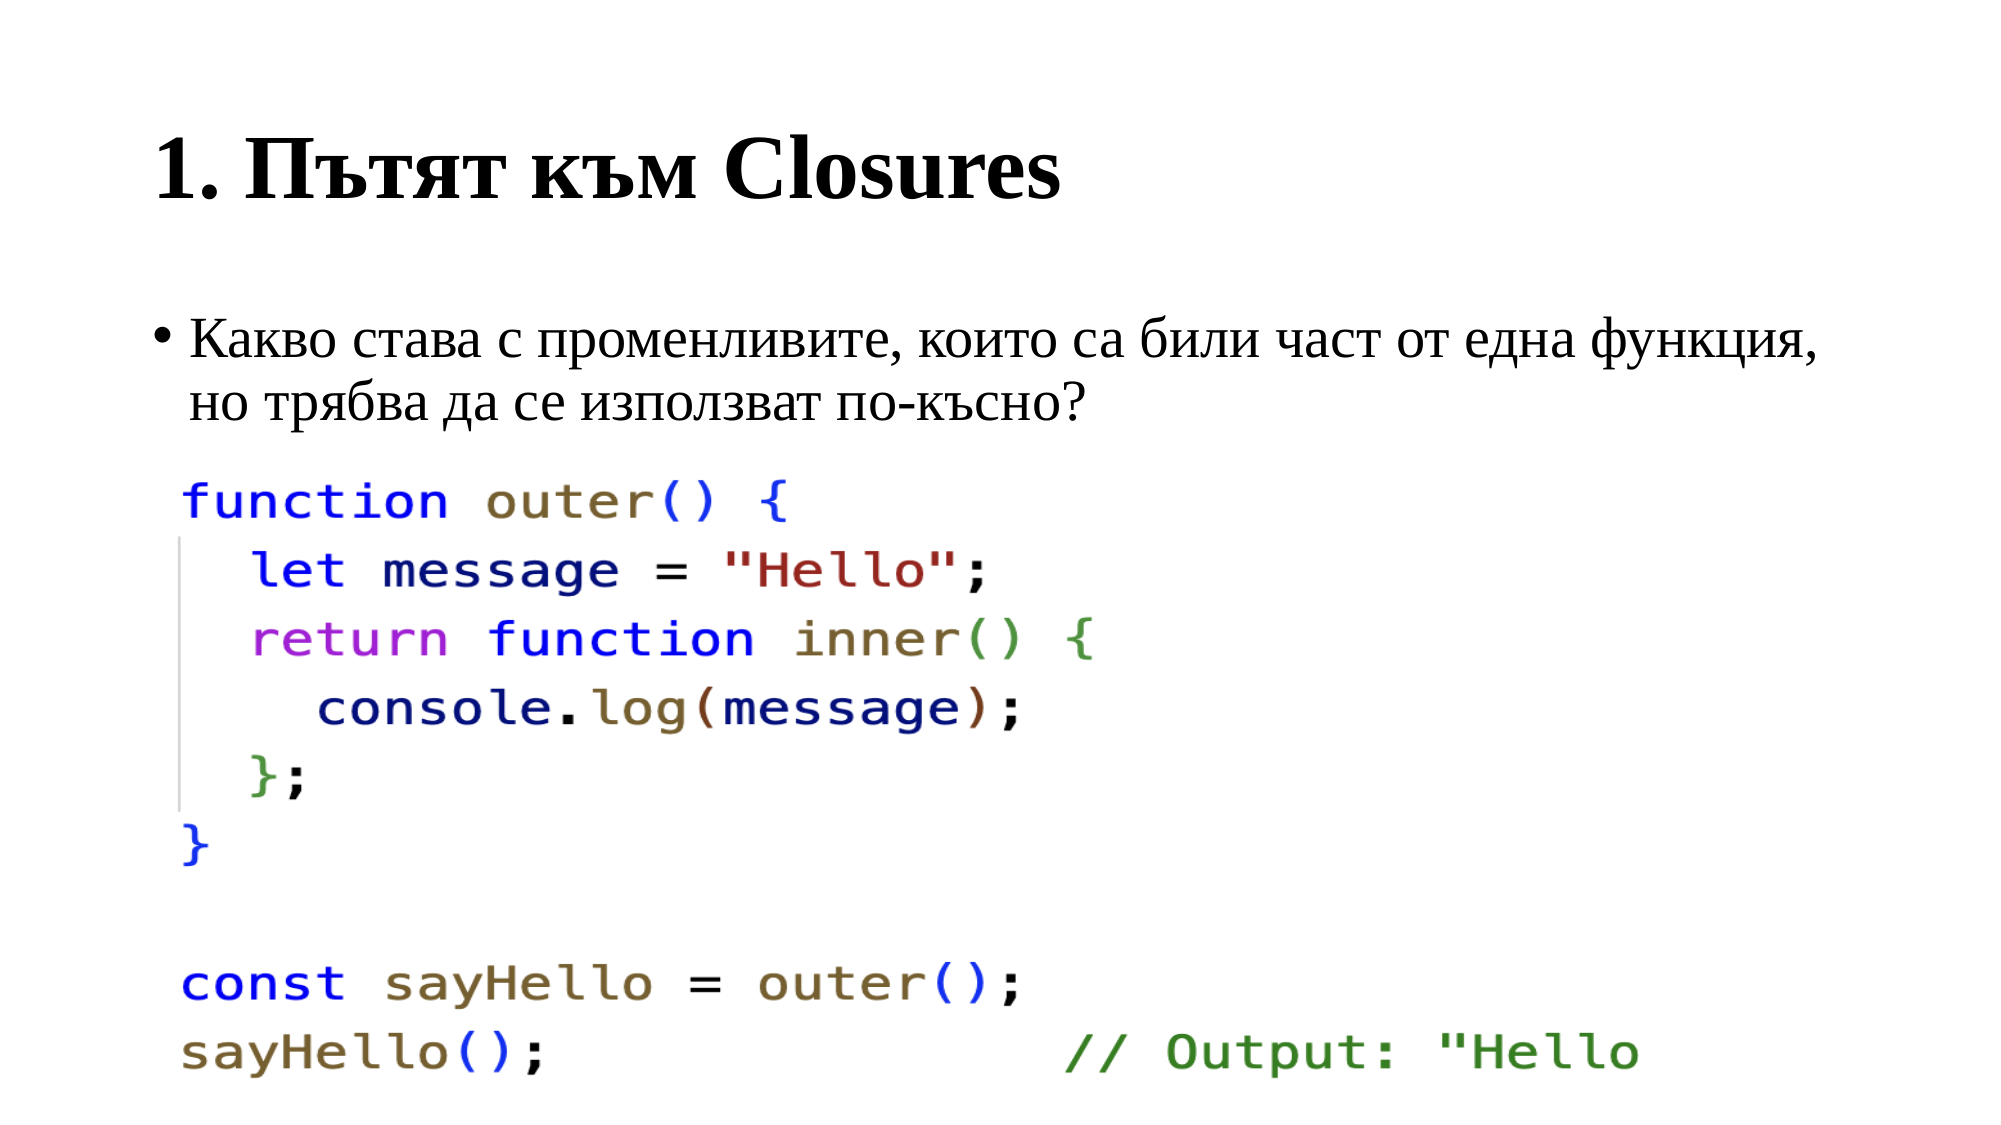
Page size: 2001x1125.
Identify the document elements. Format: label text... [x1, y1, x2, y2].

picture [137, 451, 1707, 1108]
title 1. Пътят към Closures [137, 59, 1863, 278]
list Какво става с променливите, които са били част от една функция, но трябва да се използват по-късно? [137, 299, 1863, 1014]
